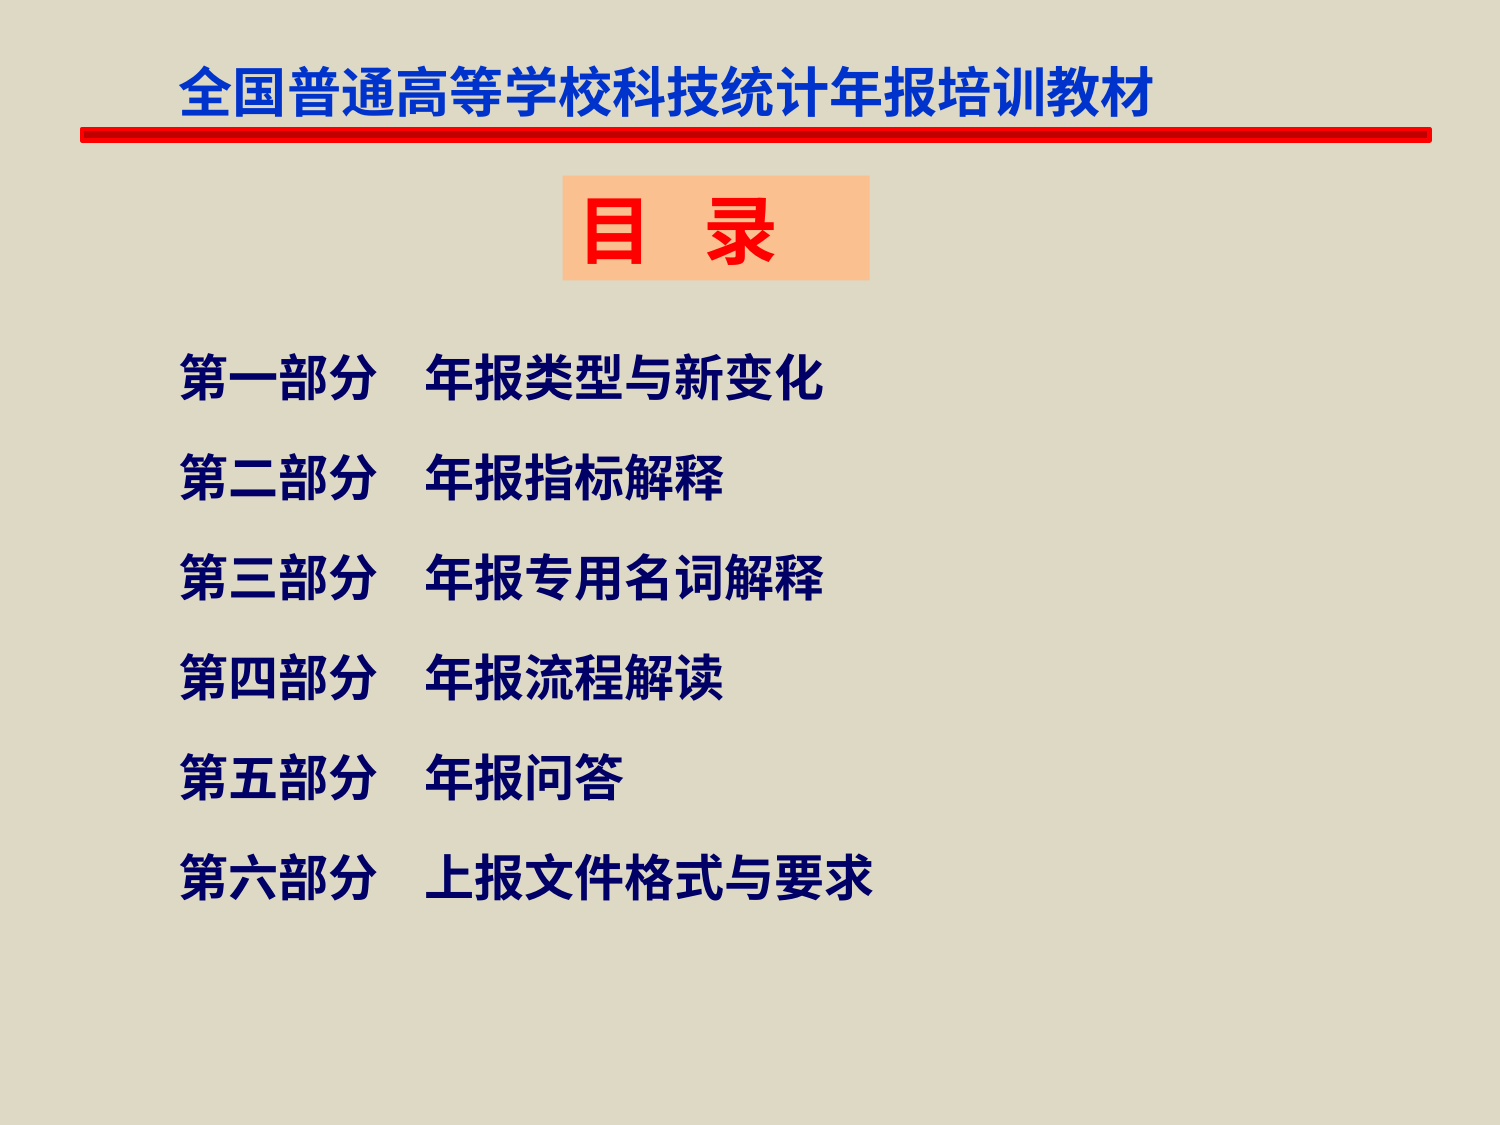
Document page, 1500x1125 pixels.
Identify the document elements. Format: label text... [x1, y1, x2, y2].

text_box 目 录 [562, 175, 870, 281]
text_box 全国普通高等学校科技统计年报培训教材 [163, 58, 1251, 142]
text_box [80, 127, 1432, 143]
text_box 第一部分 年报类型与新变化 第二部分 年报指标解释 第三部分 年报专用名词解释 第四部分 年报流程解读 第五部分 年报问答 第六部分 上报文件格式与要求 [164, 308, 1287, 1048]
